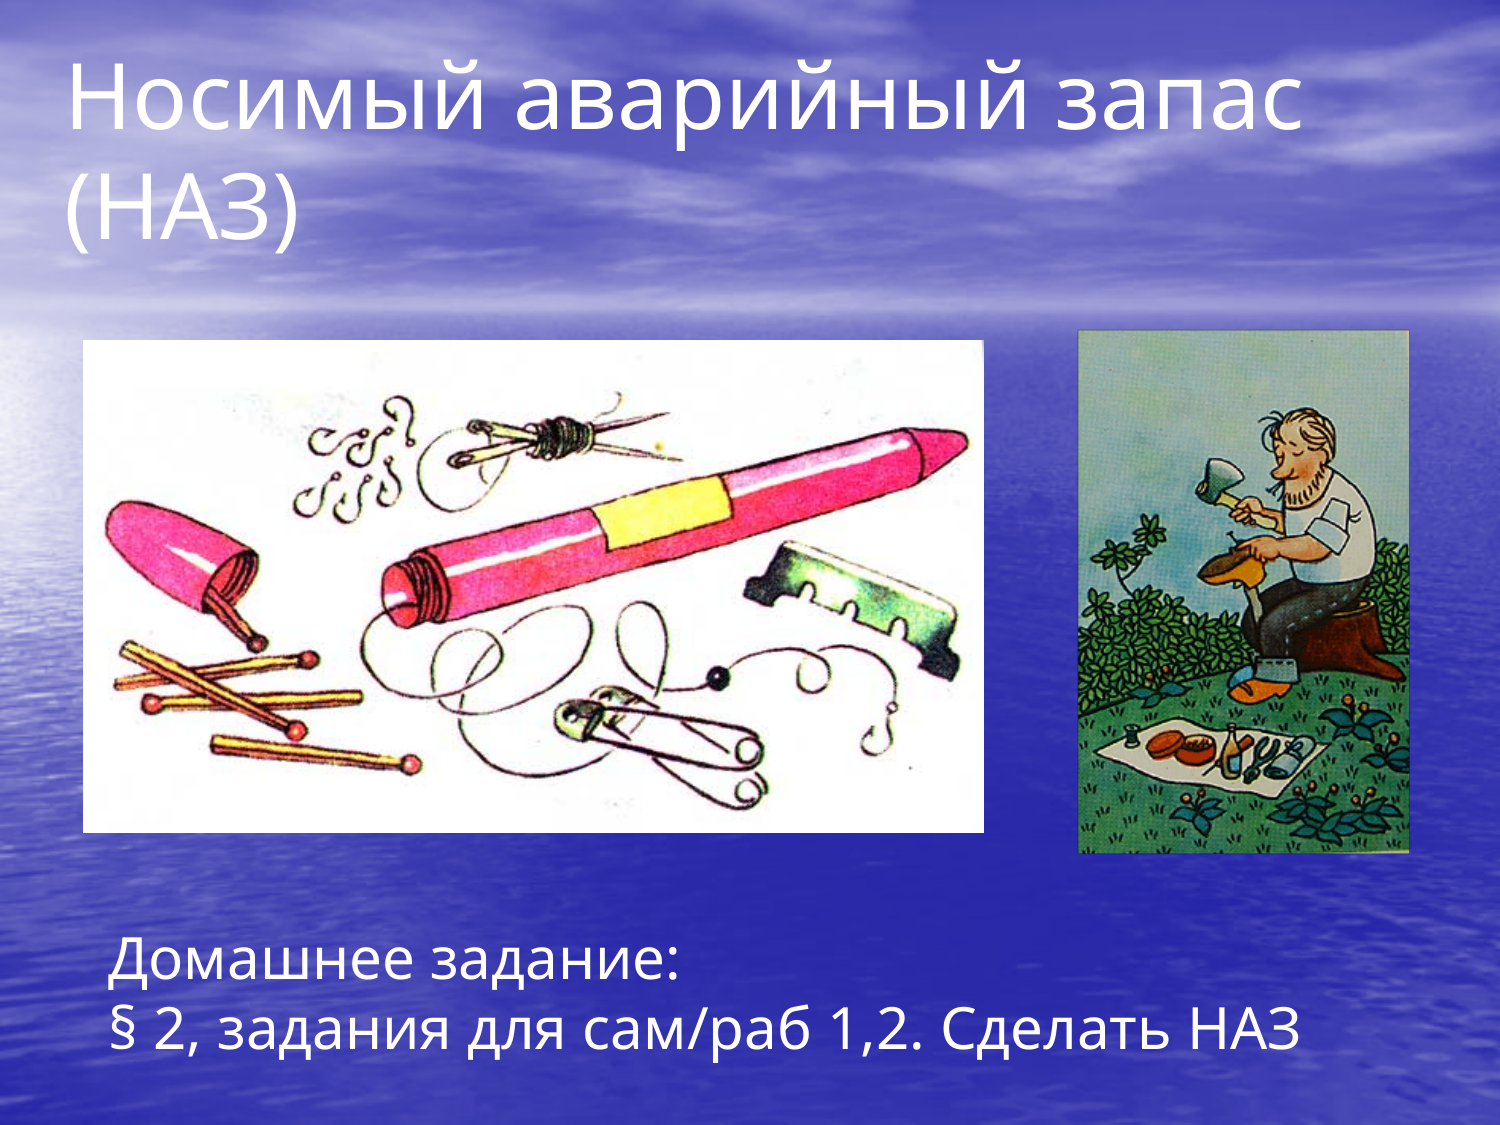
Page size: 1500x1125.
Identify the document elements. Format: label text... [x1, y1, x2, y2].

text_box Домашнее задание: § 2, задания для сам/раб 1,2. Сделать НАЗ [93, 913, 1430, 1069]
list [83, 340, 984, 833]
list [1062, 323, 1425, 873]
title Носимый аварийный запас (НАЗ) [49, 54, 1451, 243]
